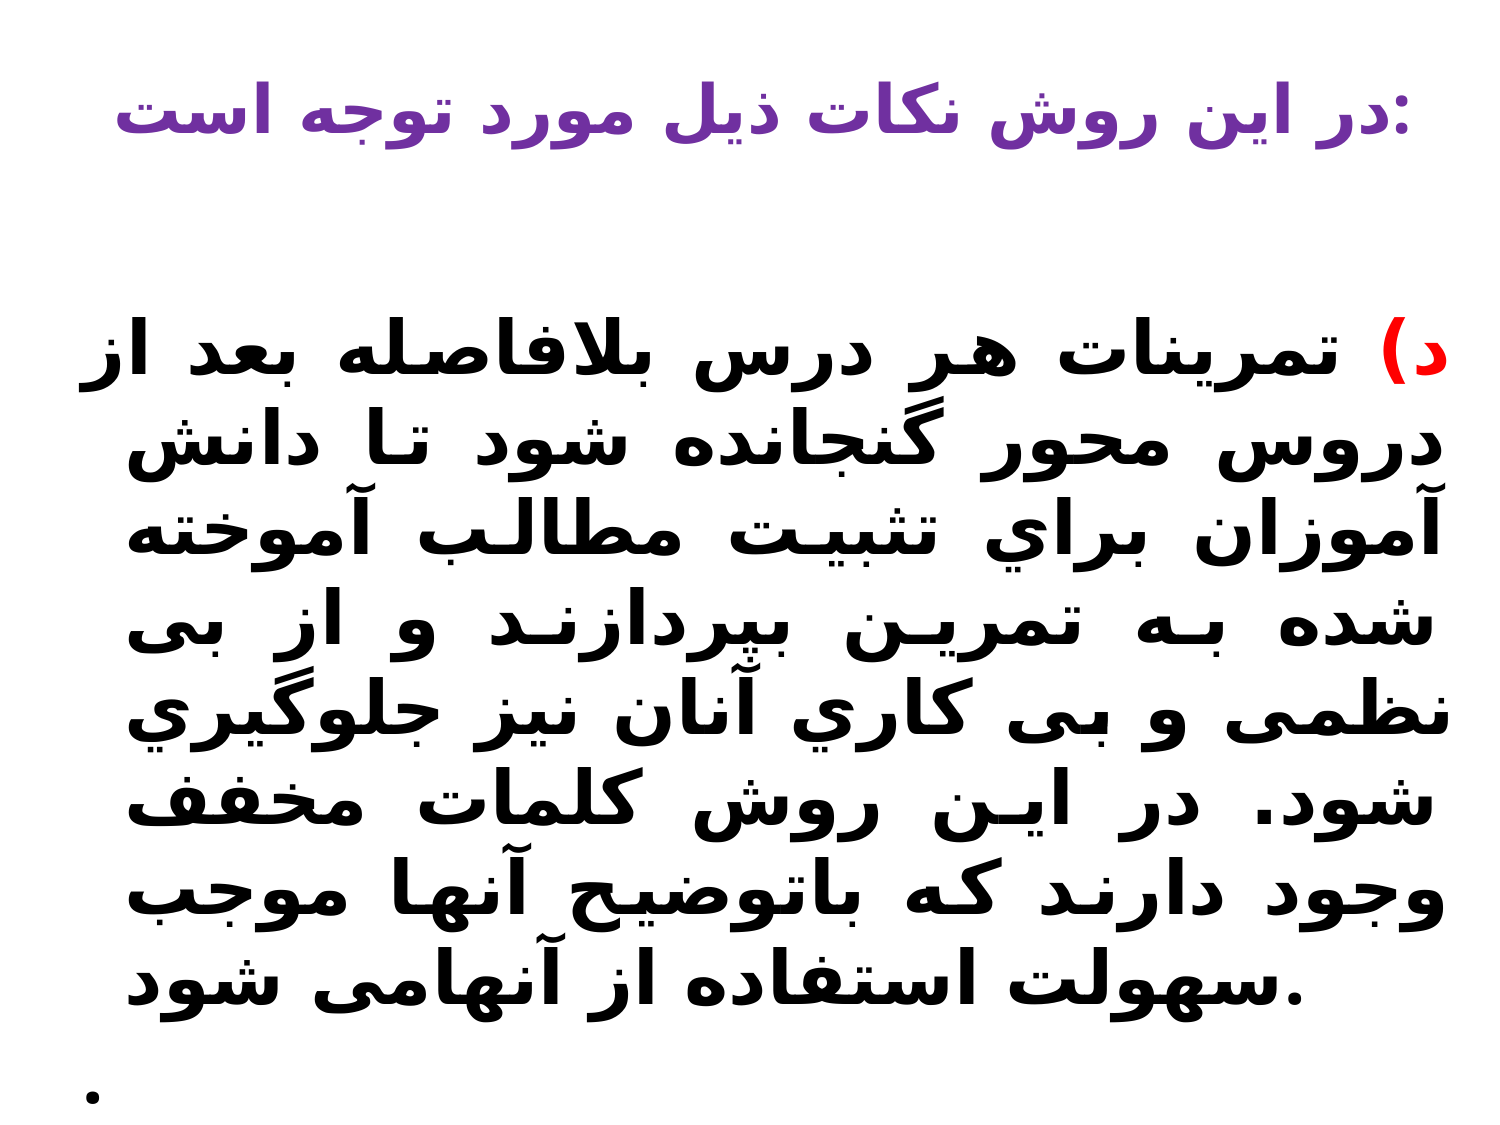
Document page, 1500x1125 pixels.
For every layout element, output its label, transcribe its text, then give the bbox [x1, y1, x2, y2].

list د) تمرینات هر درس بلافاصله بعد از دروس محور گنجانده شود تا دانش آموزان براي تثبیت مطالب آموخته شده به تمرین بپردازند و از بی نظمی و بی کاري آنان نیز جلوگیري شود. در این روش کلمات مخفف وجود دارند که باتوضیح آنها موجب سهولت استفاده از آنهامی شود. . [50, 292, 1475, 925]
title در این روش نکات ذیل مورد توجه است: [50, 37, 1475, 175]
